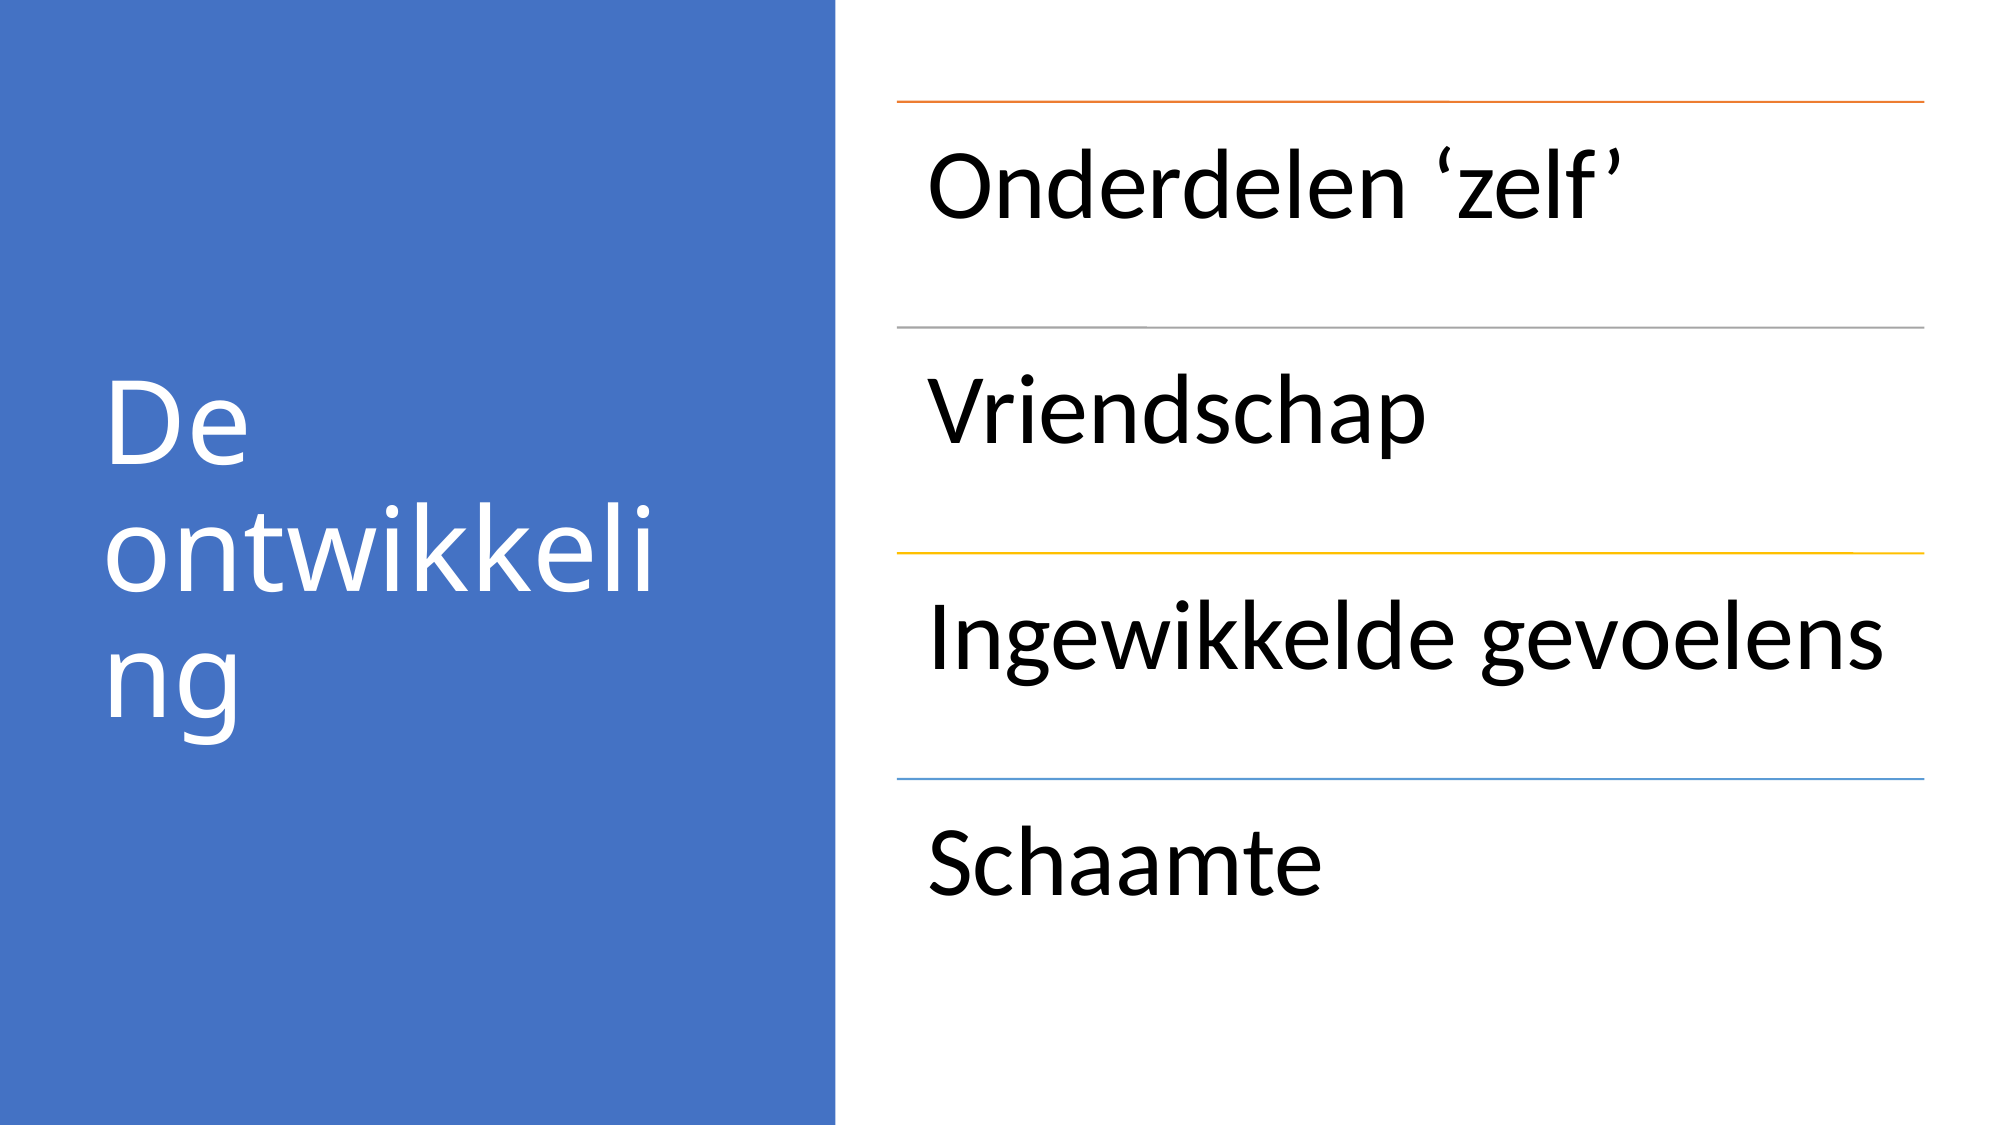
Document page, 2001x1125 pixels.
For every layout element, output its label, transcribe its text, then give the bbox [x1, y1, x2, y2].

text_box [0, 0, 836, 1125]
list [897, 101, 1925, 1005]
title De ontwikkeling [86, 101, 711, 1005]
